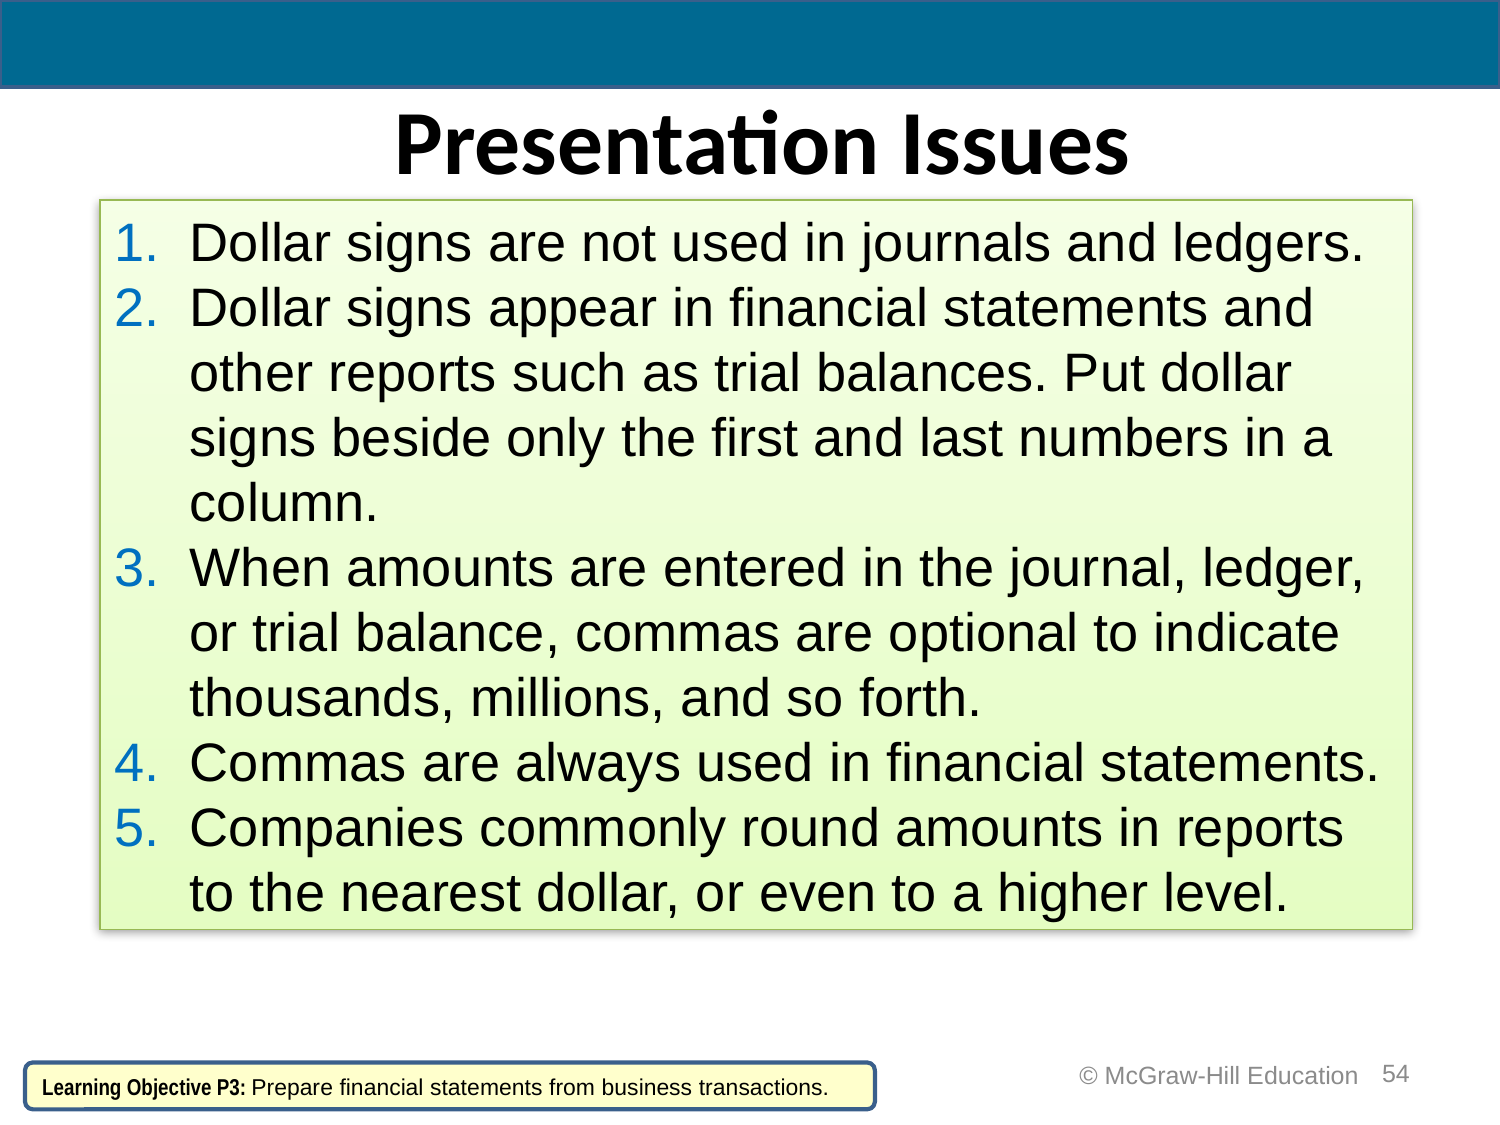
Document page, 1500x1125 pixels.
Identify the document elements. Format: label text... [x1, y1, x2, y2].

text_box Dollar signs are not used in journals and ledgers. Dollar signs appear in financial statements and other reports such as trial balances. Put dollar signs beside only the first and last numbers in a column. When amounts are entered in the journal, ledger, or trial balance, commas are optional to indicate thousands, millions, and so forth. Commas are always used in financial statements. Companies commonly round amounts in reports to the nearest dollar, or even to a higher level. [99, 200, 1413, 930]
text_box Learning Objective P3: Prepare financial statements from business transactions. [24, 1062, 875, 1110]
title Presentation Issues [212, 89, 1313, 195]
text_box © McGraw-Hill Education [1057, 1052, 1413, 1090]
slide_number 54 [1074, 1042, 1425, 1103]
text_box [0, 0, 1500, 89]
